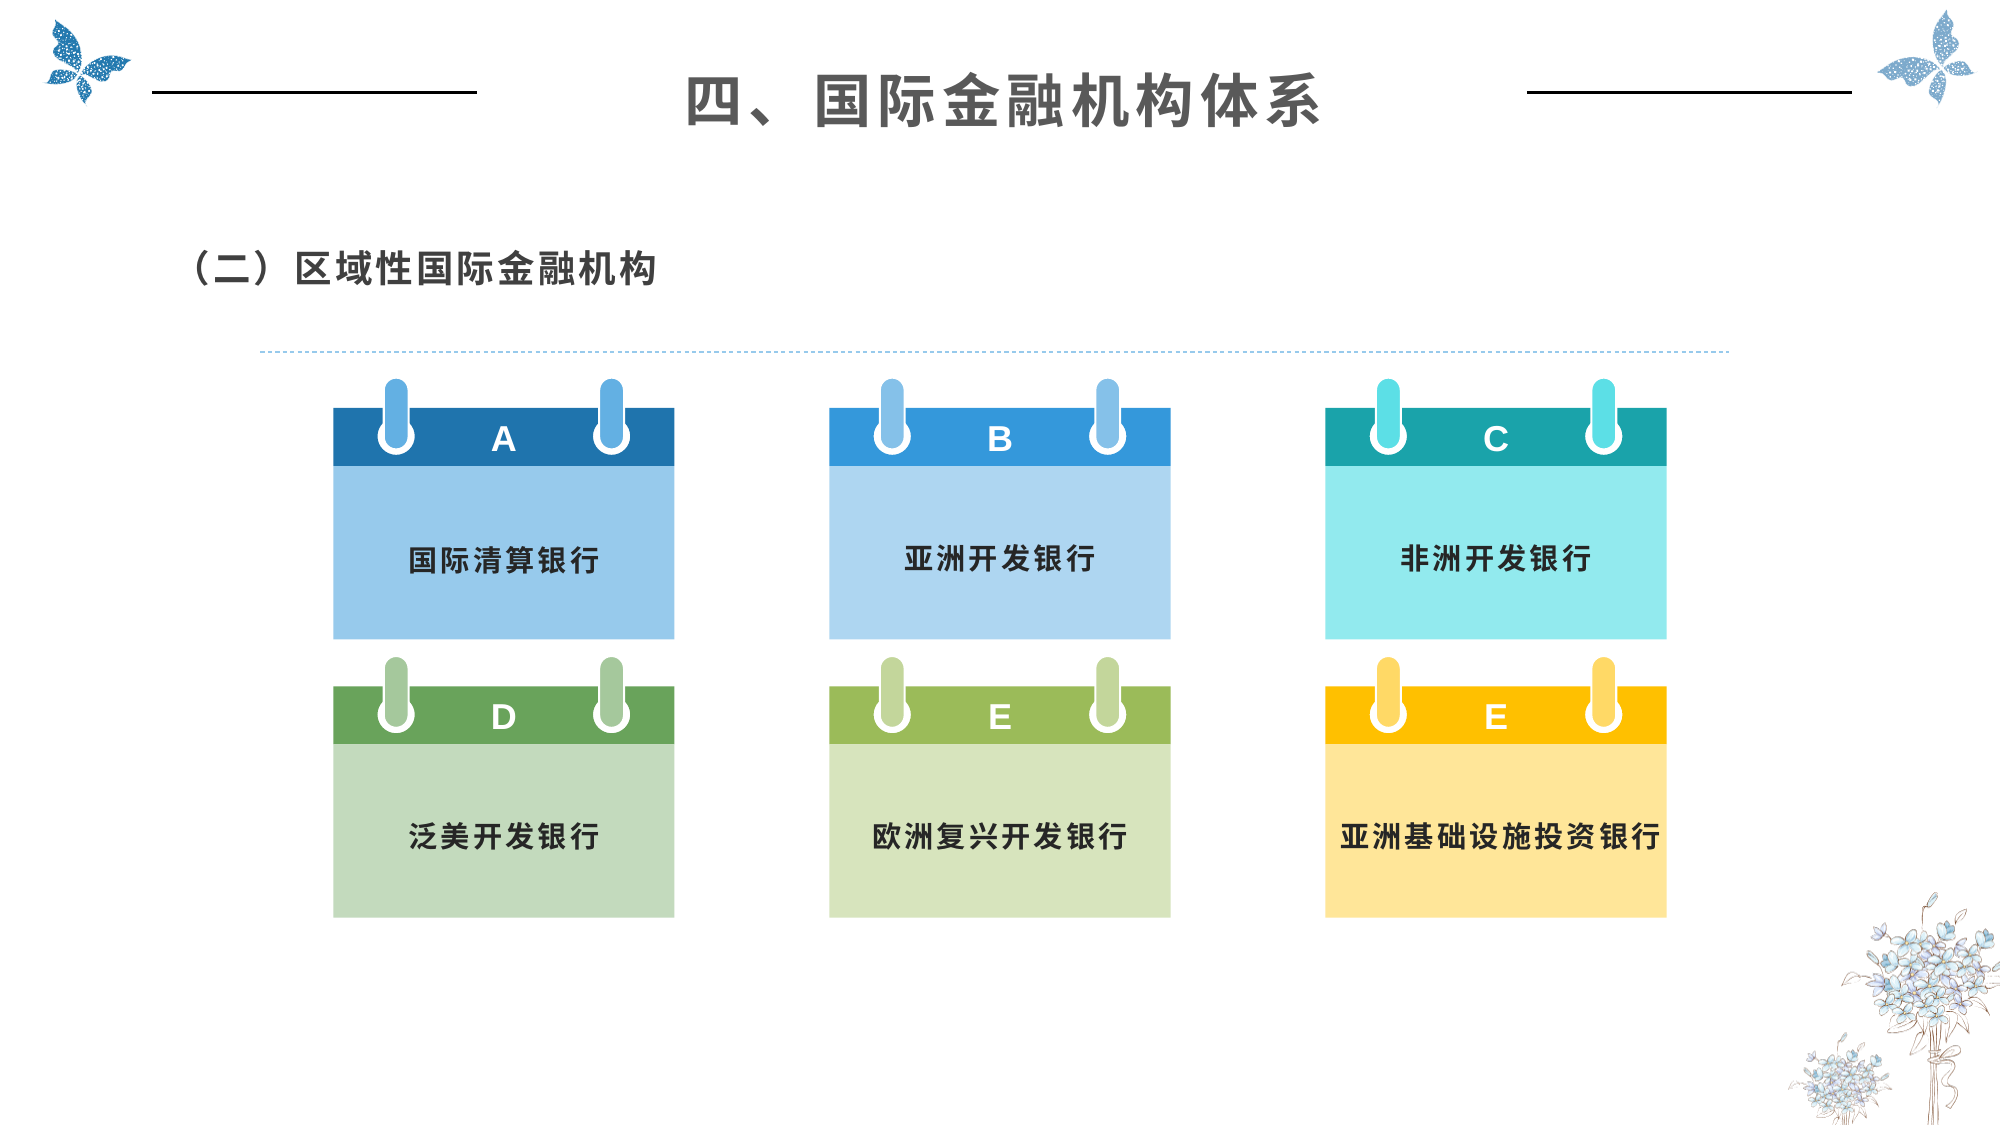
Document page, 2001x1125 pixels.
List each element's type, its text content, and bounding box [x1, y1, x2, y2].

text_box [333, 377, 675, 640]
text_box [1325, 377, 1667, 640]
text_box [829, 377, 1171, 640]
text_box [1325, 655, 1667, 918]
text_box （二）区域性国际金融机构 [160, 225, 1839, 296]
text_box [151, 55, 1852, 142]
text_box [829, 655, 1171, 918]
picture [1788, 892, 2000, 1125]
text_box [333, 655, 675, 918]
